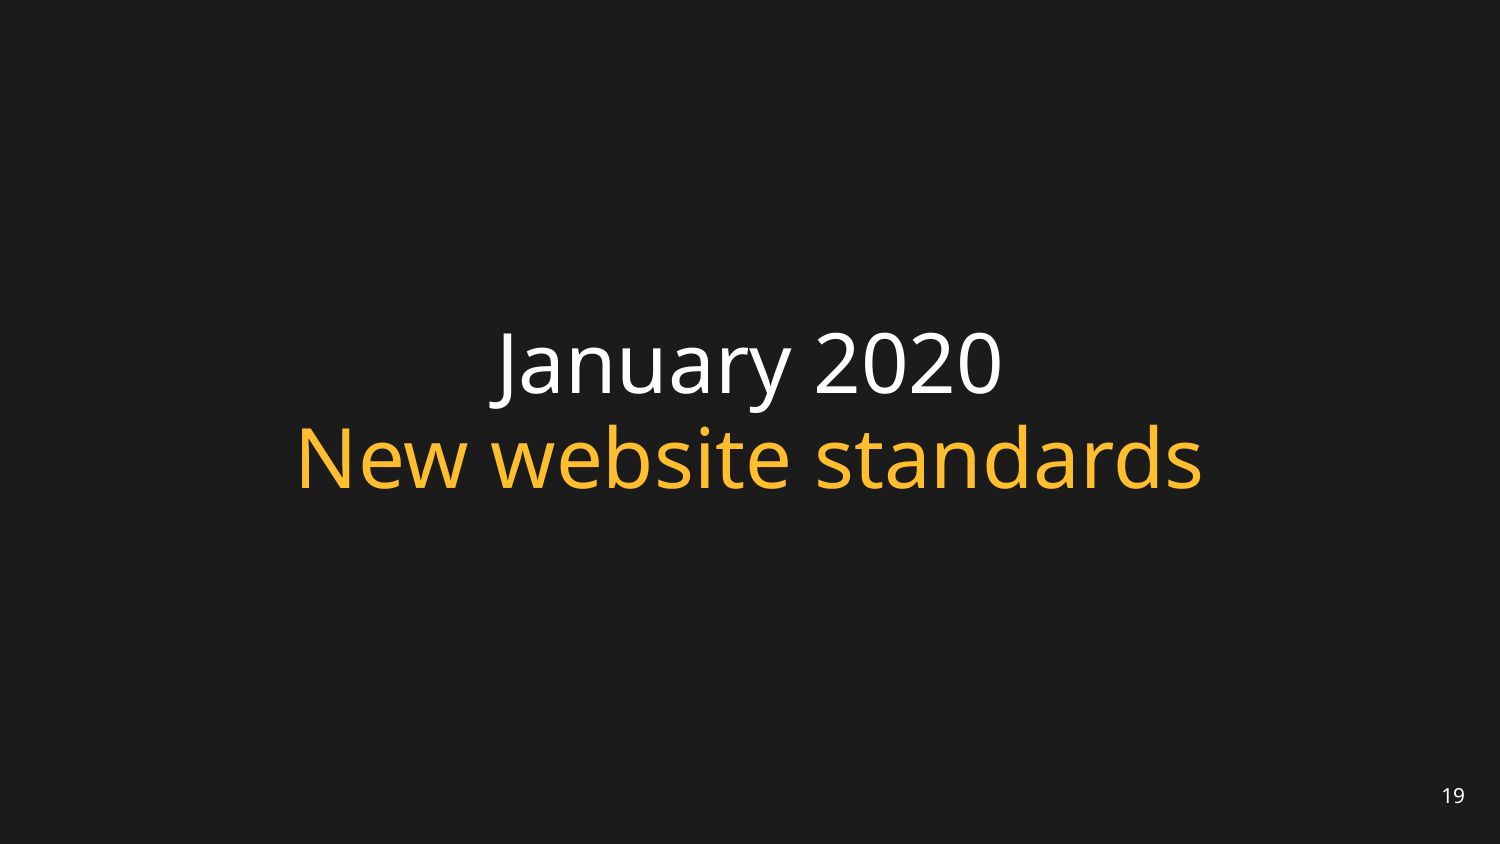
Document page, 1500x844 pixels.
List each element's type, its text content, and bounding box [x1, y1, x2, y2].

slide_number 19 [1389, 764, 1480, 830]
title January 2020 New website standards [51, 72, 1449, 753]
